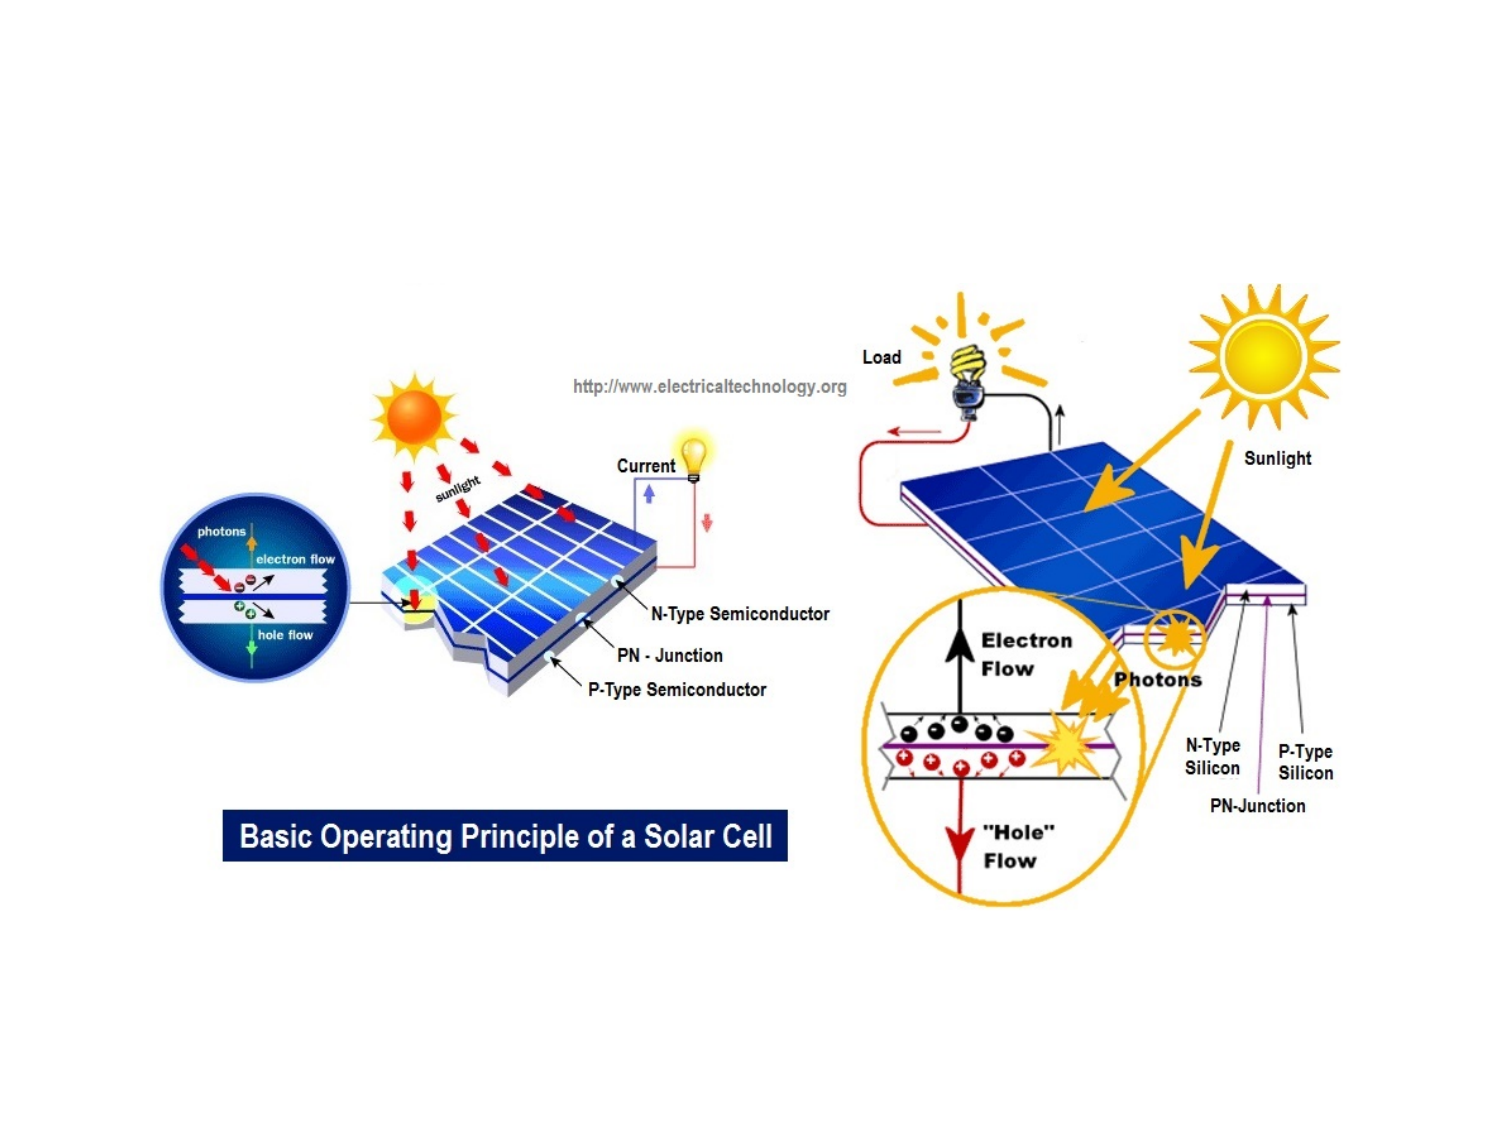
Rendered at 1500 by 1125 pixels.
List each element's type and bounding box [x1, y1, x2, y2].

picture [147, 282, 1348, 917]
